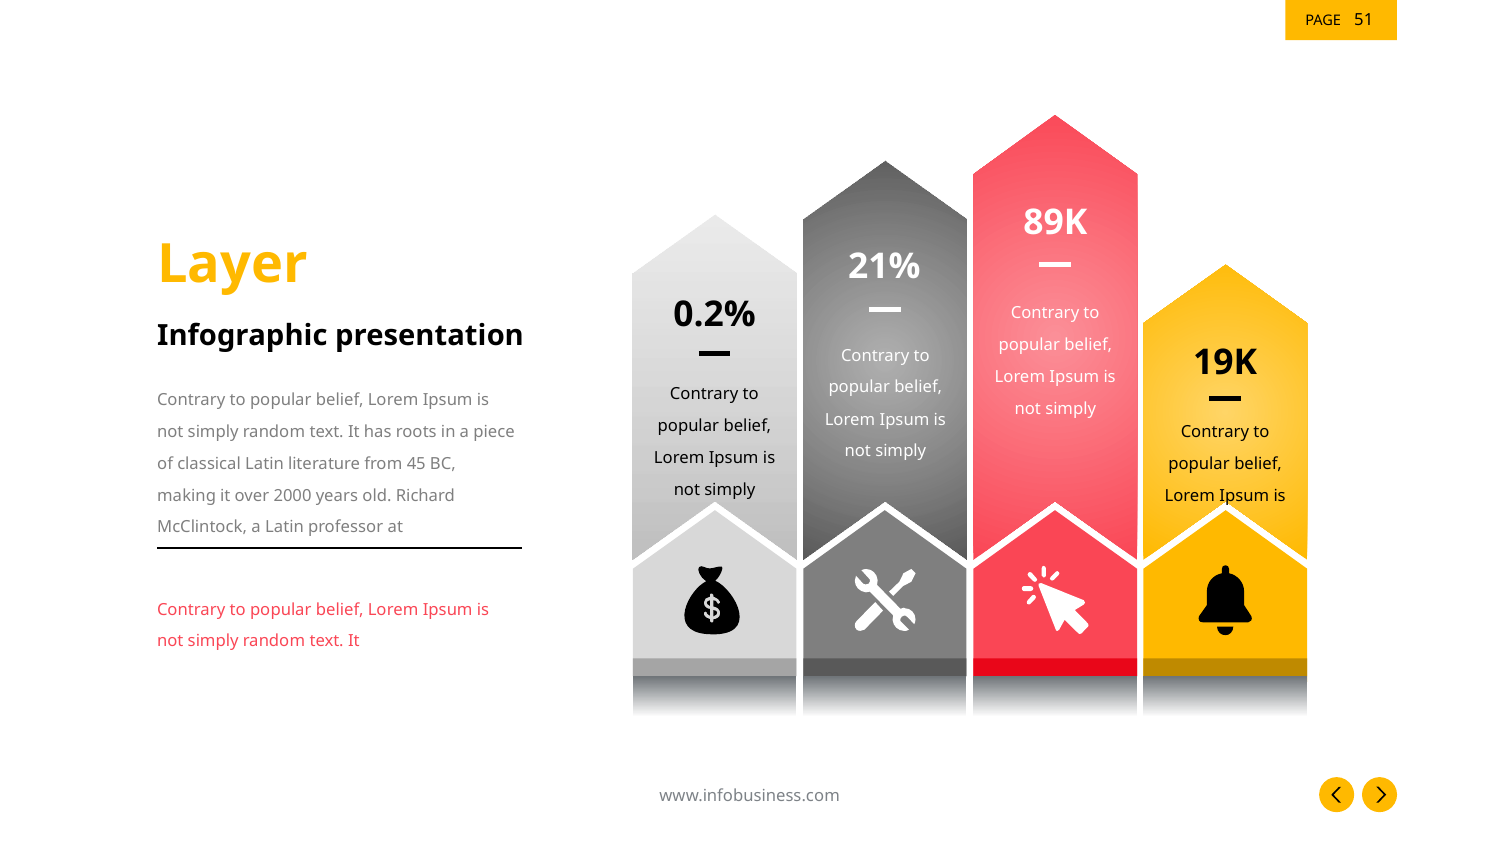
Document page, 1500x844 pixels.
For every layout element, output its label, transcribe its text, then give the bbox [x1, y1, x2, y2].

text_box [1143, 658, 1308, 676]
text_box [803, 510, 967, 658]
text_box Contrary to popular belief, Lorem Ipsum is not simply random text. It has roots in a piece of classical Latin literature from 45 BC, making it over 2000 years old. Richard McClintock, a Latin professor at [145, 371, 528, 509]
text_box [632, 676, 797, 717]
text_box 89K [985, 193, 1126, 249]
text_box 21% [814, 237, 955, 292]
text_box Contrary to popular belief, Lorem Ipsum is not simply [979, 284, 1132, 398]
text_box [632, 214, 797, 560]
text_box [1049, 571, 1060, 581]
text_box [1198, 565, 1252, 623]
text_box [1143, 510, 1308, 658]
text_box [973, 115, 1138, 560]
text_box 19K [1155, 333, 1296, 389]
text_box Contrary to popular belief, Lorem Ipsum is not simply [809, 326, 962, 440]
text_box [803, 160, 967, 560]
text_box [973, 658, 1138, 676]
text_box [1143, 676, 1308, 717]
text_box Contrary to popular belief, Lorem Ipsum is not simply random text. It [145, 580, 528, 643]
text_box [632, 658, 797, 676]
text_box Layer Infographic presentation [145, 232, 643, 339]
text_box [684, 566, 740, 635]
text_box [1038, 583, 1089, 635]
footer www.infobusiness.com [621, 772, 879, 818]
text_box [1143, 264, 1308, 560]
text_box [973, 676, 1138, 717]
text_box [1026, 594, 1037, 605]
text_box Contrary to popular belief, Lorem Ipsum is [1149, 403, 1302, 491]
text_box 0.2% [644, 285, 785, 341]
text_box [1041, 565, 1046, 578]
text_box [854, 568, 916, 631]
text_box [632, 510, 797, 658]
text_box [1027, 572, 1038, 582]
text_box [802, 676, 967, 717]
text_box [1217, 626, 1234, 636]
text_box [1021, 586, 1034, 592]
text_box [973, 510, 1138, 658]
text_box [803, 658, 967, 676]
text_box Contrary to popular belief, Lorem Ipsum is not simply [638, 365, 791, 478]
slide_number ‹#› [1342, 8, 1401, 32]
